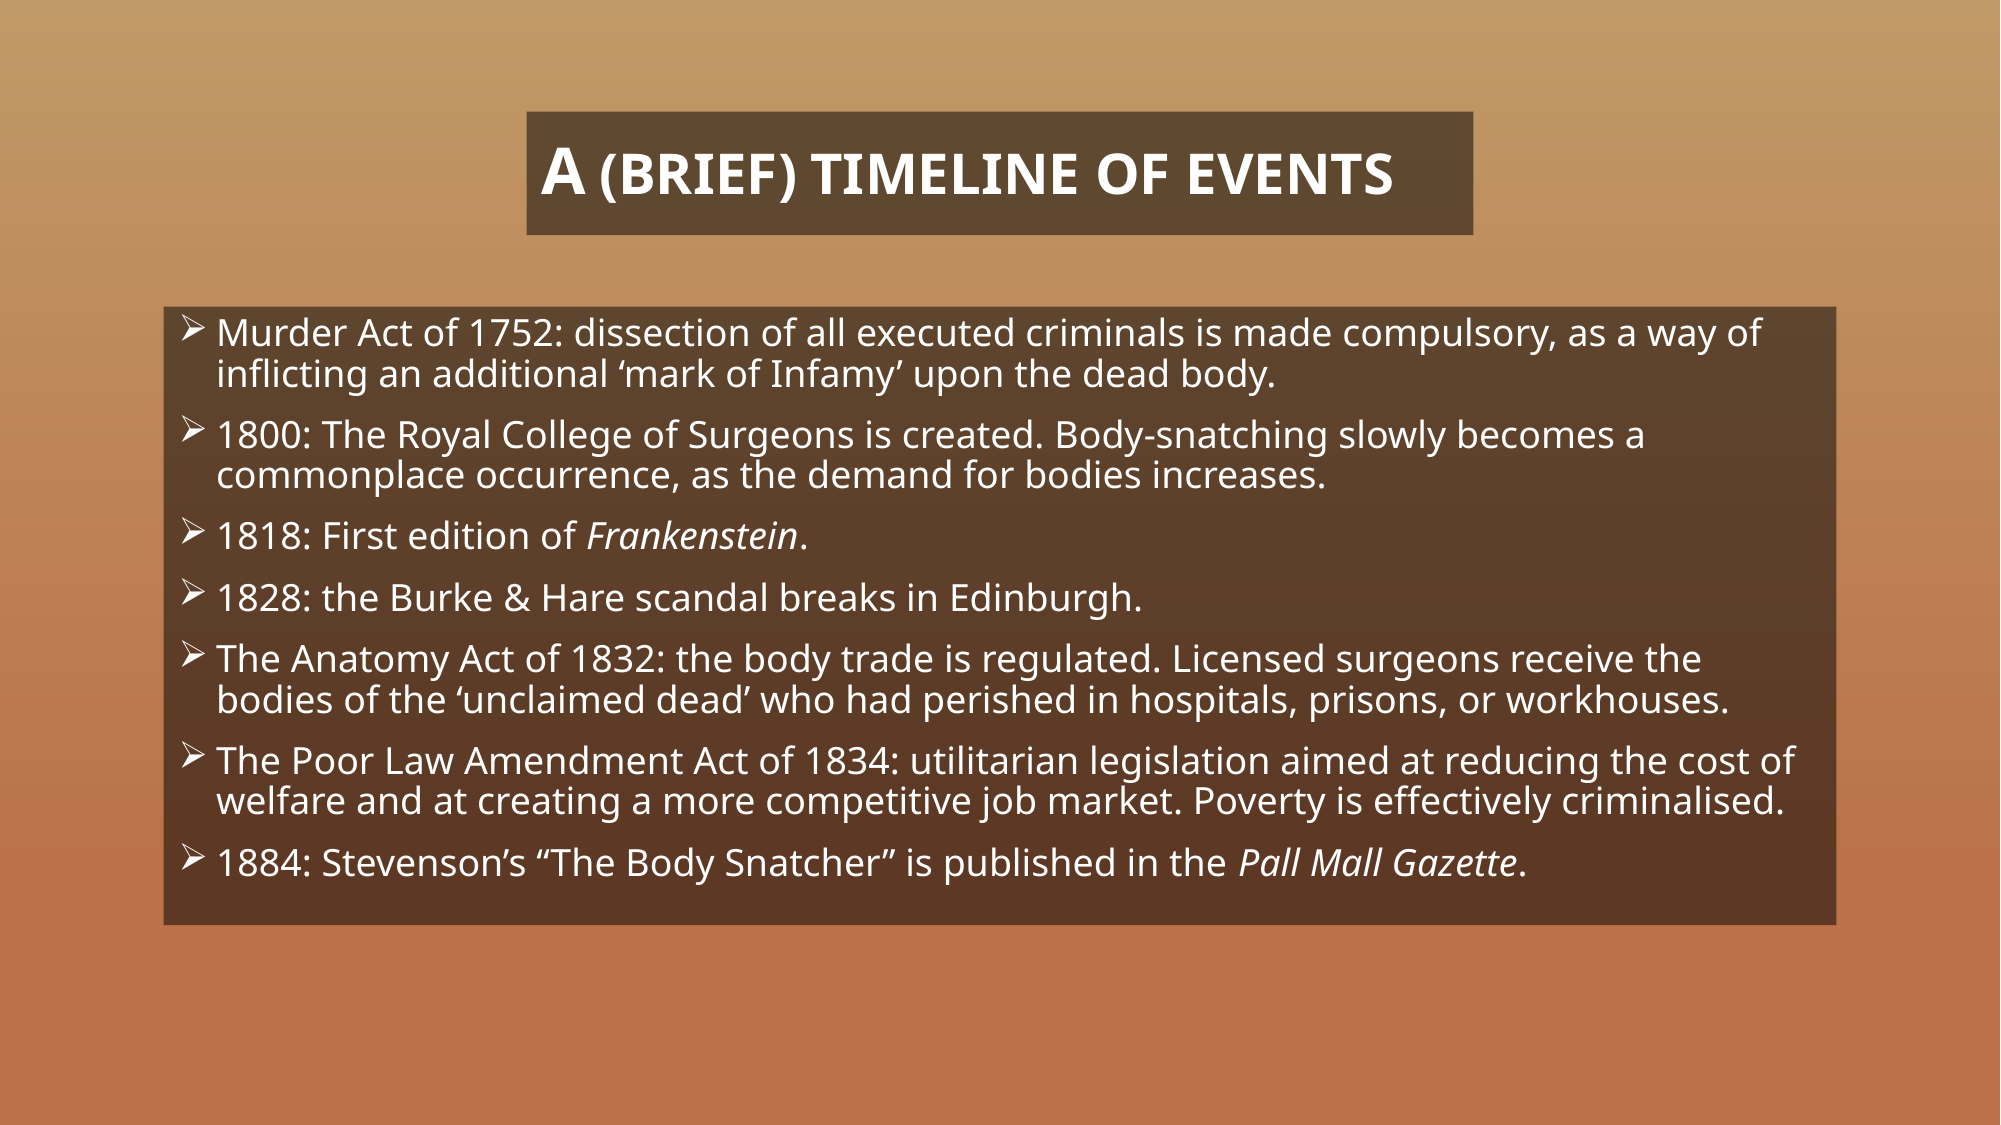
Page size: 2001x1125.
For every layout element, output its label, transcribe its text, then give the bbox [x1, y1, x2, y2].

list Murder Act of 1752: dissection of all executed criminals is made compulsory, as a way of inflicting an additional ‘mark of Infamy’ upon the dead body. 1800: The Royal College of Surgeons is created. Body-snatching slowly becomes a commonplace occurrence, as the demand for bodies increases. 1818: First edition of Frankenstein. 1828: the Burke & Hare scandal breaks in Edinburgh. The Anatomy Act of 1832: the body trade is regulated. Licensed surgeons receive the bodies of the ‘unclaimed dead’ who had perished in hospitals, prisons, or workhouses. The Poor Law Amendment Act of 1834: utilitarian legislation aimed at reducing the cost of welfare and at creating a more competitive job market. Poverty is effectively criminalised. 1884: Stevenson’s “The Body Snatcher” is published in the Pall Mall Gazette. [163, 306, 1837, 926]
title A (BRIEF) TIMELINE OF EVENTS [526, 111, 1474, 236]
